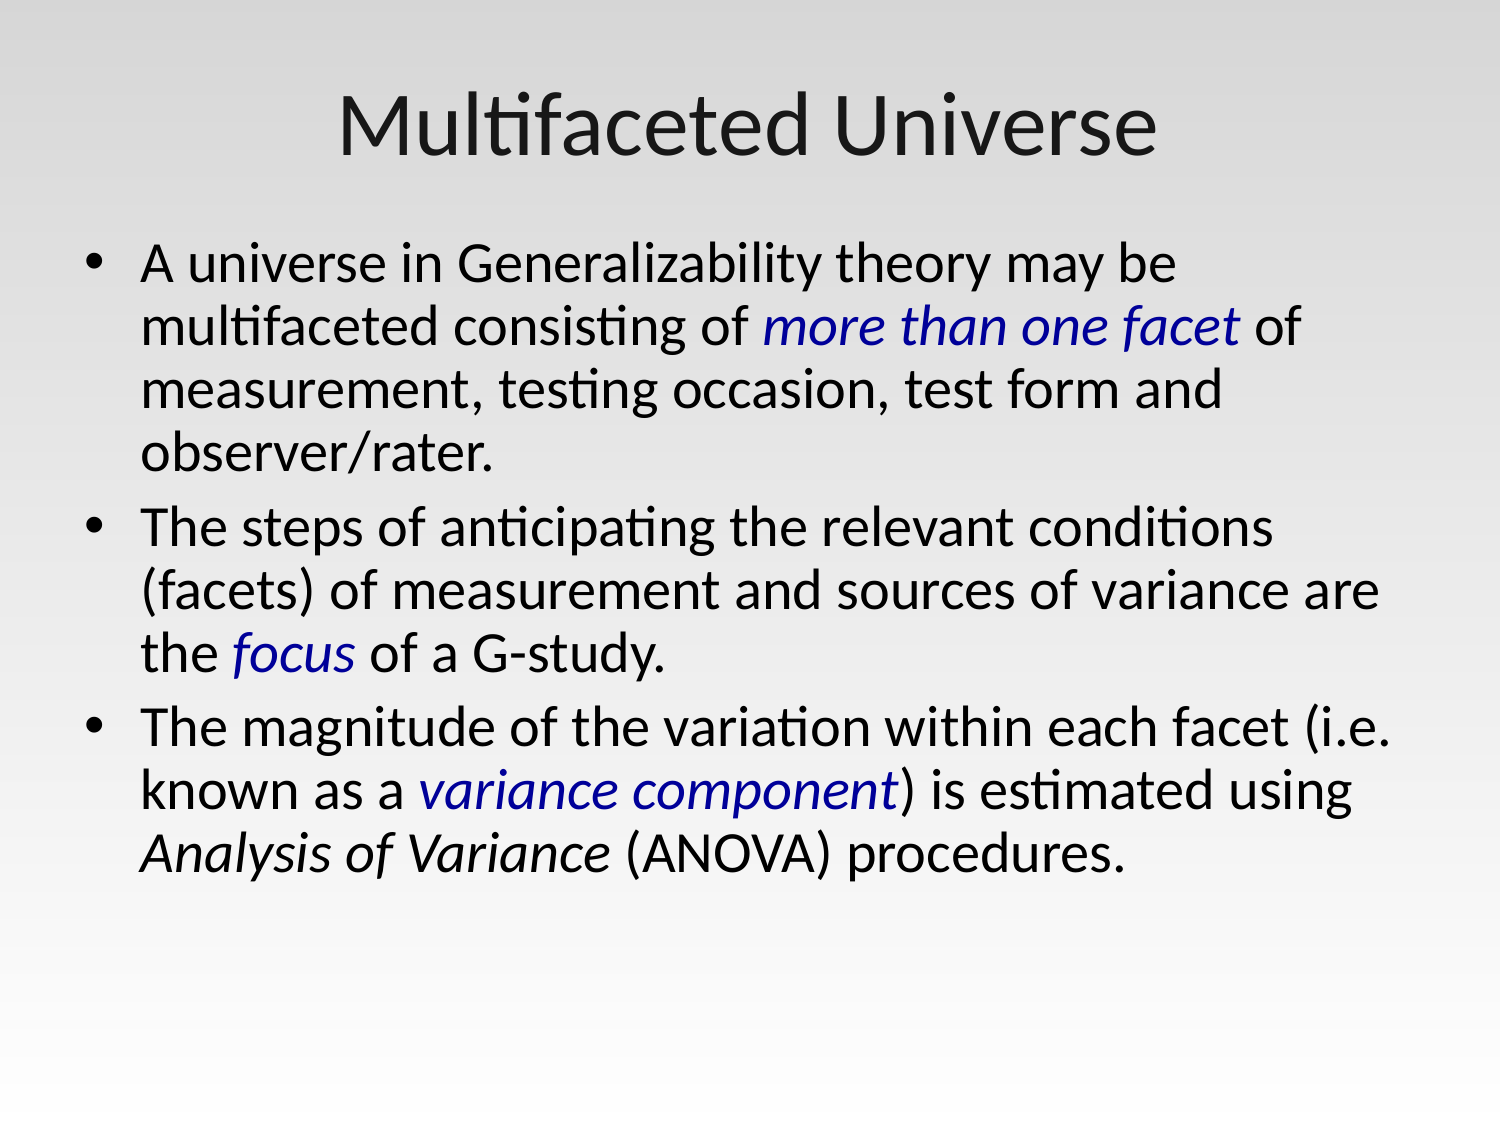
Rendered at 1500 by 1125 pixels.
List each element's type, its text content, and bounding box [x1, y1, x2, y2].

title Multifaceted Universe [73, 24, 1424, 213]
list A universe in Generalizability theory may be multifaceted consisting of more than one facet of measurement, testing occasion, test form and observer/rater. The steps of anticipating the relevant conditions (facets) of measurement and sources of variance are the focus of a G-study. The magnitude of the variation within each facet (i.e. known as a variance component) is estimated using Analysis of Variance (ANOVA) procedures. [69, 224, 1420, 968]
